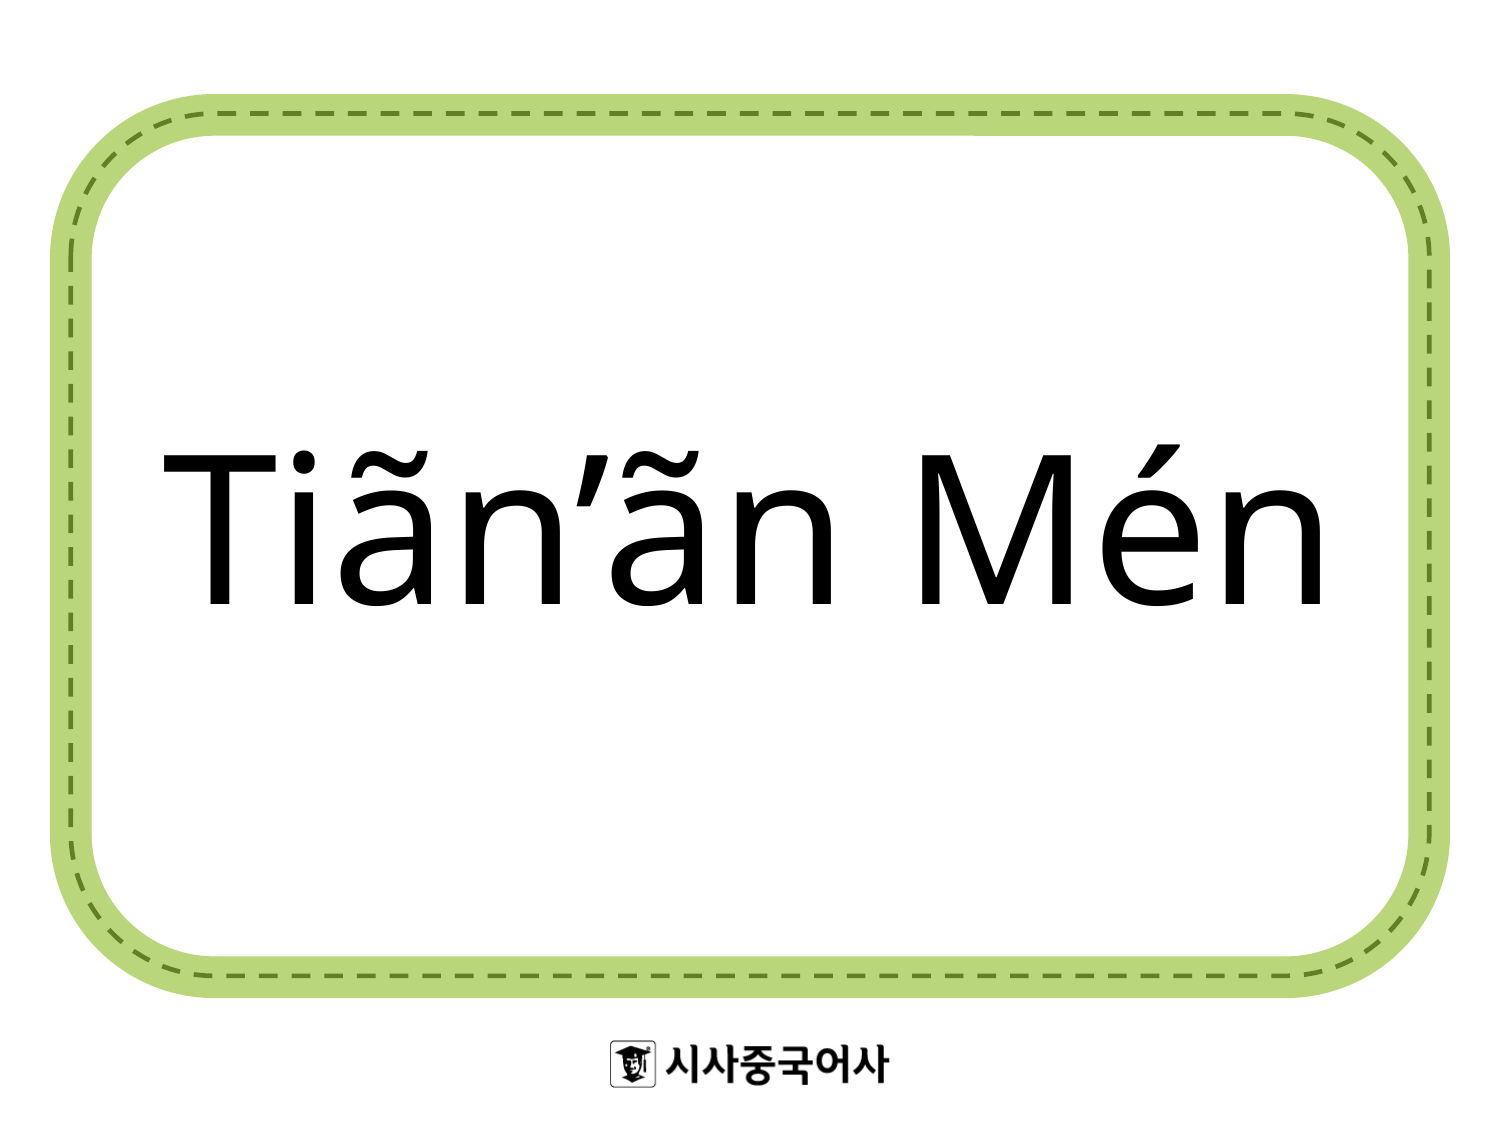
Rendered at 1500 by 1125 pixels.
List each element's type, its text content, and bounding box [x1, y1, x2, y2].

text_box Tiãn’ãn Mén [145, 189, 1354, 853]
picture [602, 1034, 898, 1094]
